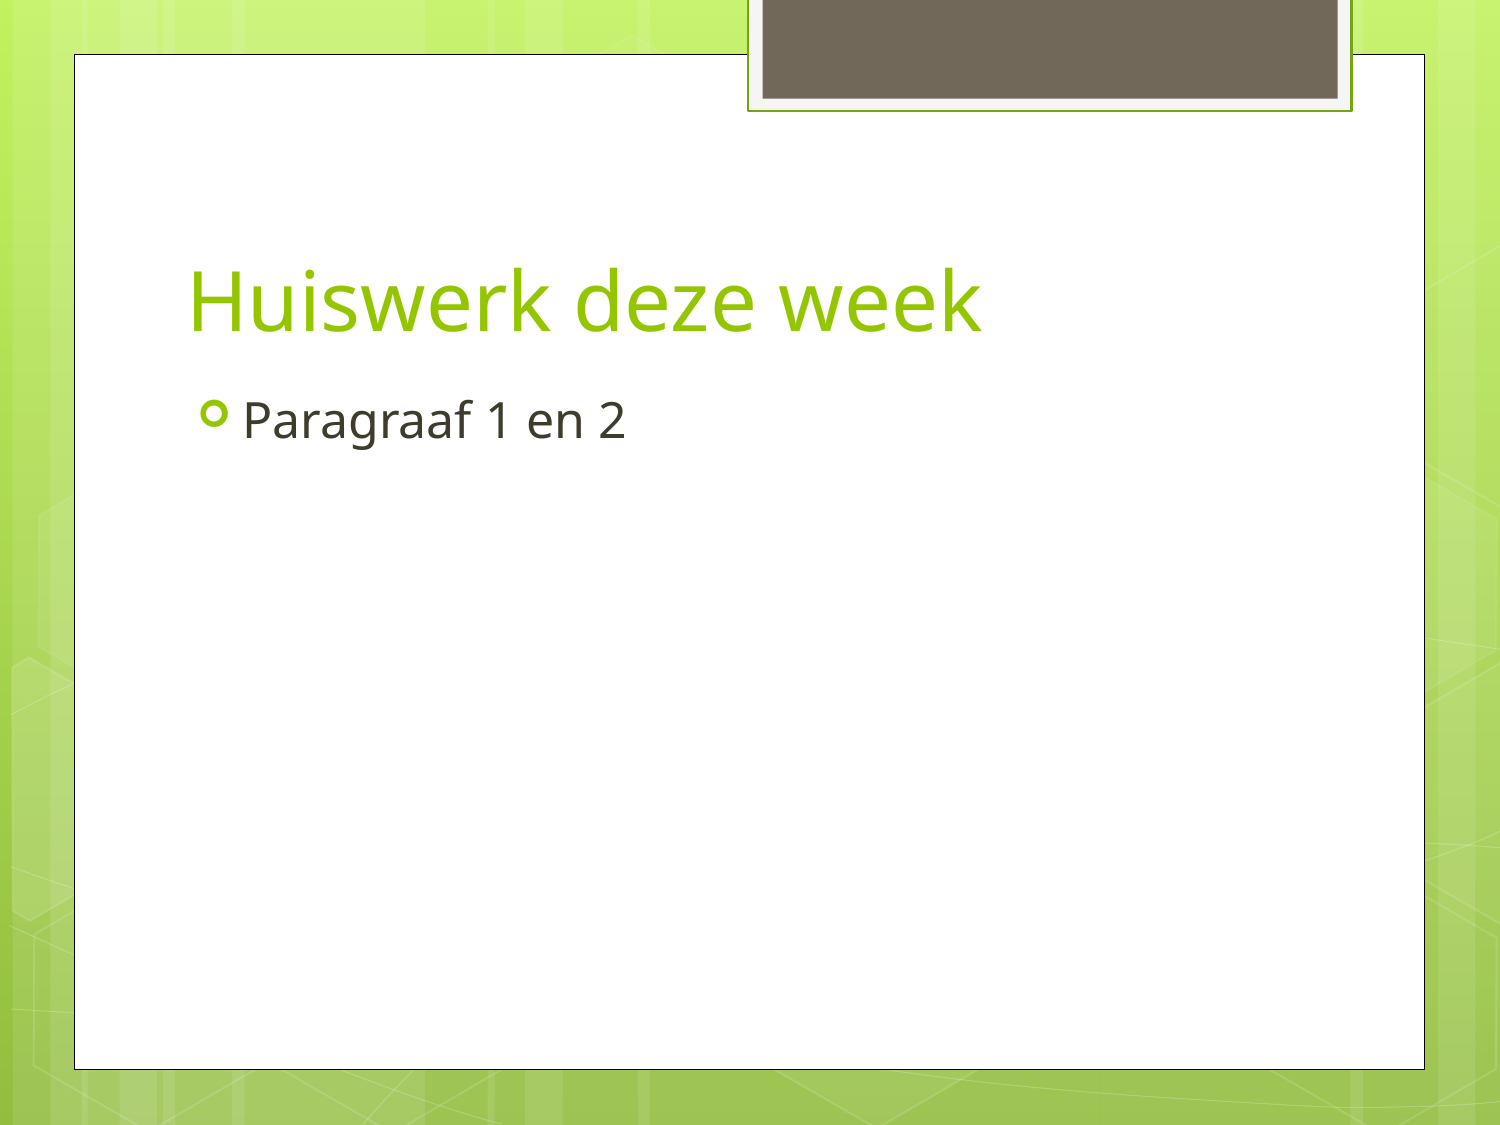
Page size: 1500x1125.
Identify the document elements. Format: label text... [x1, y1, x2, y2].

title Huiswerk deze week [171, 168, 1324, 357]
list Paragraaf 1 en 2 [171, 381, 1283, 957]
